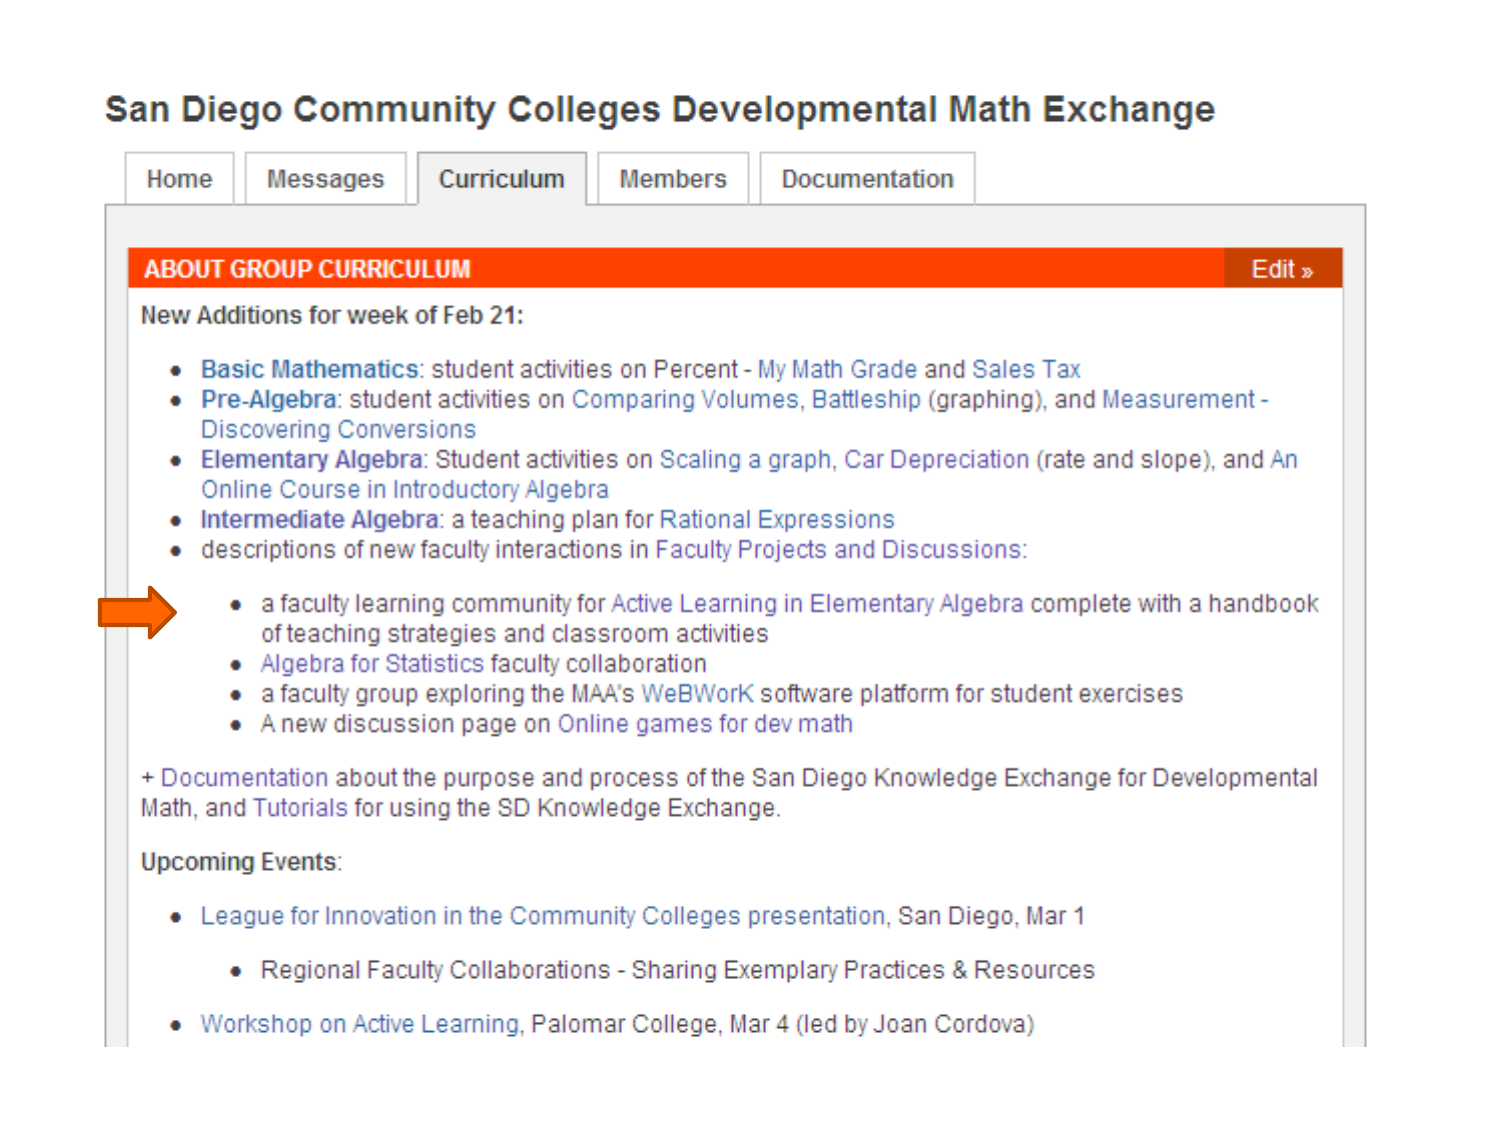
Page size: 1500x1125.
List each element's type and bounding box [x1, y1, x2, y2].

picture [99, 62, 1383, 1048]
